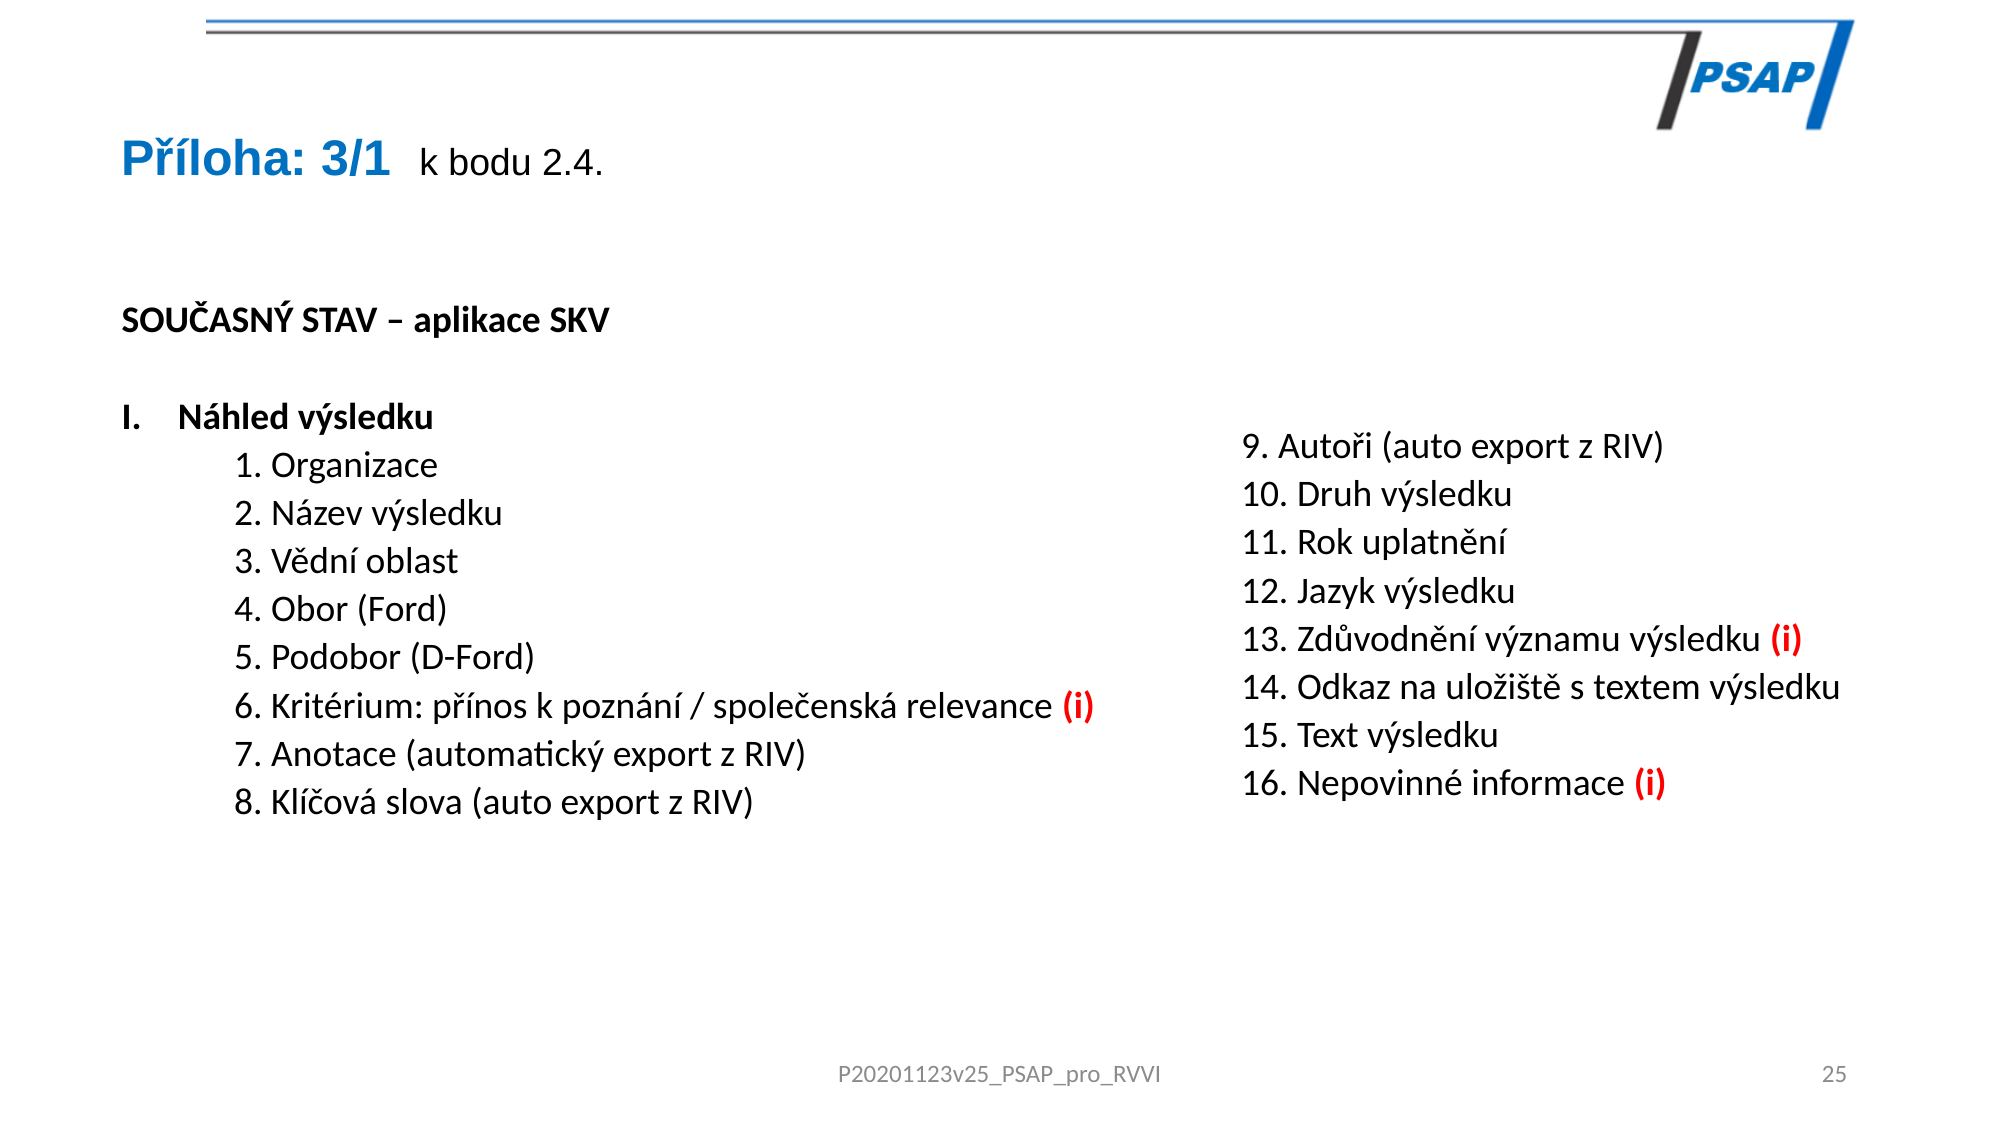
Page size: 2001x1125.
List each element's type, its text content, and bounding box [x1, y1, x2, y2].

text_box SOUČASNÝ STAV – aplikace SKV Náhled výsledku 1. Organizace 2. Název výsledku 3. Vědní oblast 4. Obor (Ford) 5. Podobor (D-Ford) 6. Kritérium: přínos k poznání / společenská relevance (i) 7. Anotace (automatický export z RIV) 8. Klíčová slova (auto export z RIV) [106, 285, 1114, 830]
text_box Příloha: 3/1 k bodu 2.4. [106, 118, 1279, 193]
slide_number 25 [1412, 1042, 1863, 1103]
picture [206, 0, 1863, 142]
text_box 9. Autoři (auto export z RIV) 10. Druh výsledku 11. Rok uplatnění 12. Jazyk výsledku 13. Zdůvodnění významu výsledku (i) 14. Odkaz na uložiště s textem výsledku 15. Text výsledku 16. Nepovinné informace (i) [1113, 410, 1913, 811]
footer P20201123v25_PSAP_pro_RVVI [662, 1042, 1338, 1103]
